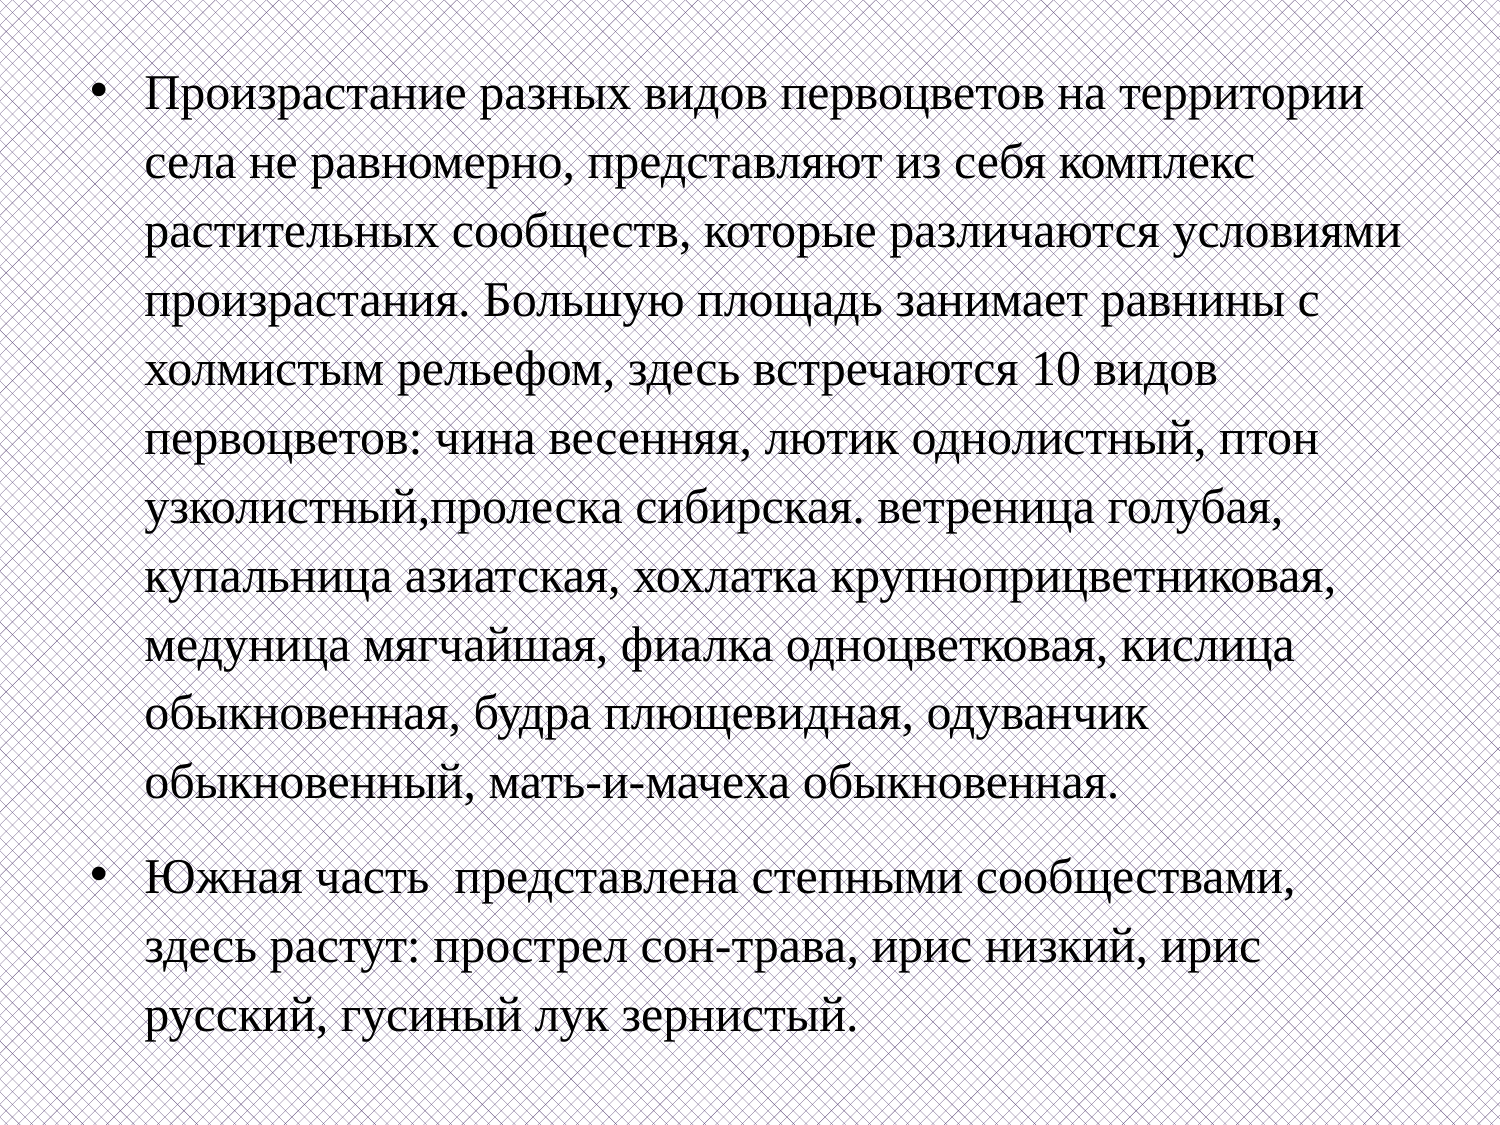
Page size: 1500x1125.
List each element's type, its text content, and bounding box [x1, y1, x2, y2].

list Произрастание разных видов первоцветов на территории села не равномерно, представляют из себя комплекс растительных сообществ, которые различаются условиями произрастания. Большую площадь занимает равнины с холмистым рельефом, здесь встречаются 10 видов первоцветов: чина весенняя, лютик однолистный, птон узколистный,пролеска сибирская. ветреница голубая, купальница азиатская, хохлатка крупноприцветниковая, медуница мягчайшая, фиалка одноцветковая, кислица обыкновенная, будра плющевидная, одуванчик обыкновенный, мать-и-мачеха обыкновенная. Южная часть представлена степными сообществами, здесь растут: прострел сон-трава, ирис низкий, ирис русский, гусиный лук зернистый. [75, 42, 1425, 1083]
